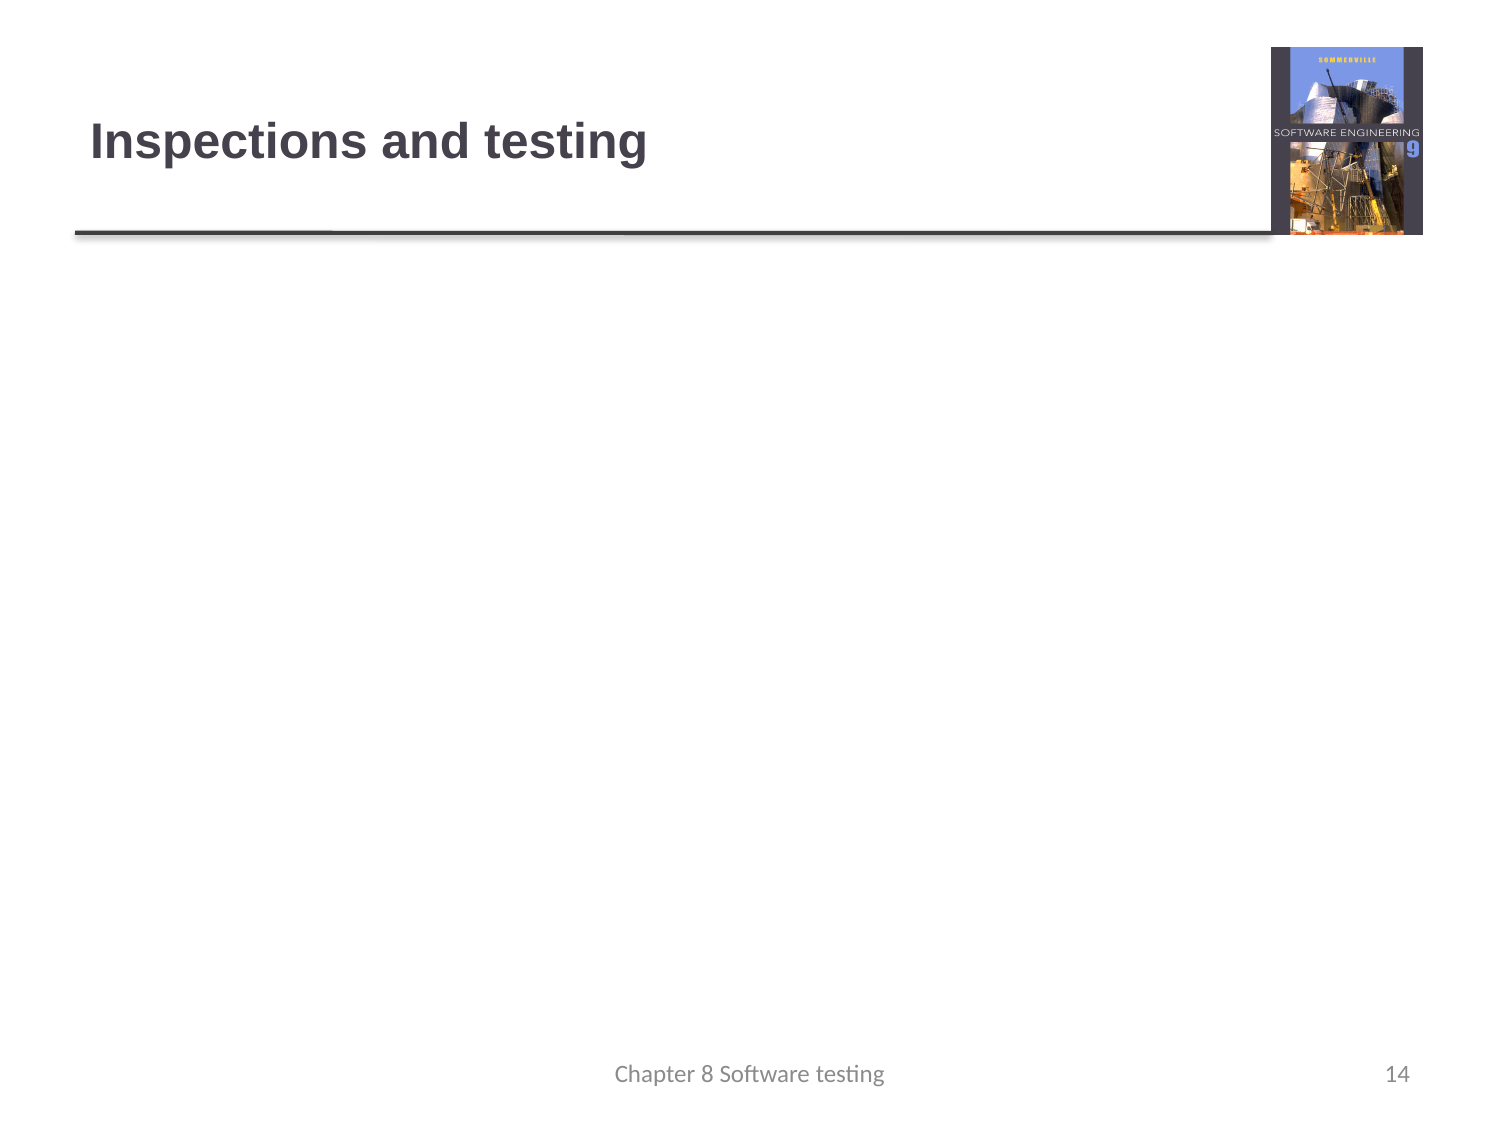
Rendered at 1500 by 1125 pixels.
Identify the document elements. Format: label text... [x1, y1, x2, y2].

slide_number 14 [1074, 1042, 1425, 1103]
title Inspections and testing [74, 44, 1272, 233]
picture [1272, 47, 1423, 235]
footer Chapter 8 Software testing [512, 1042, 988, 1103]
